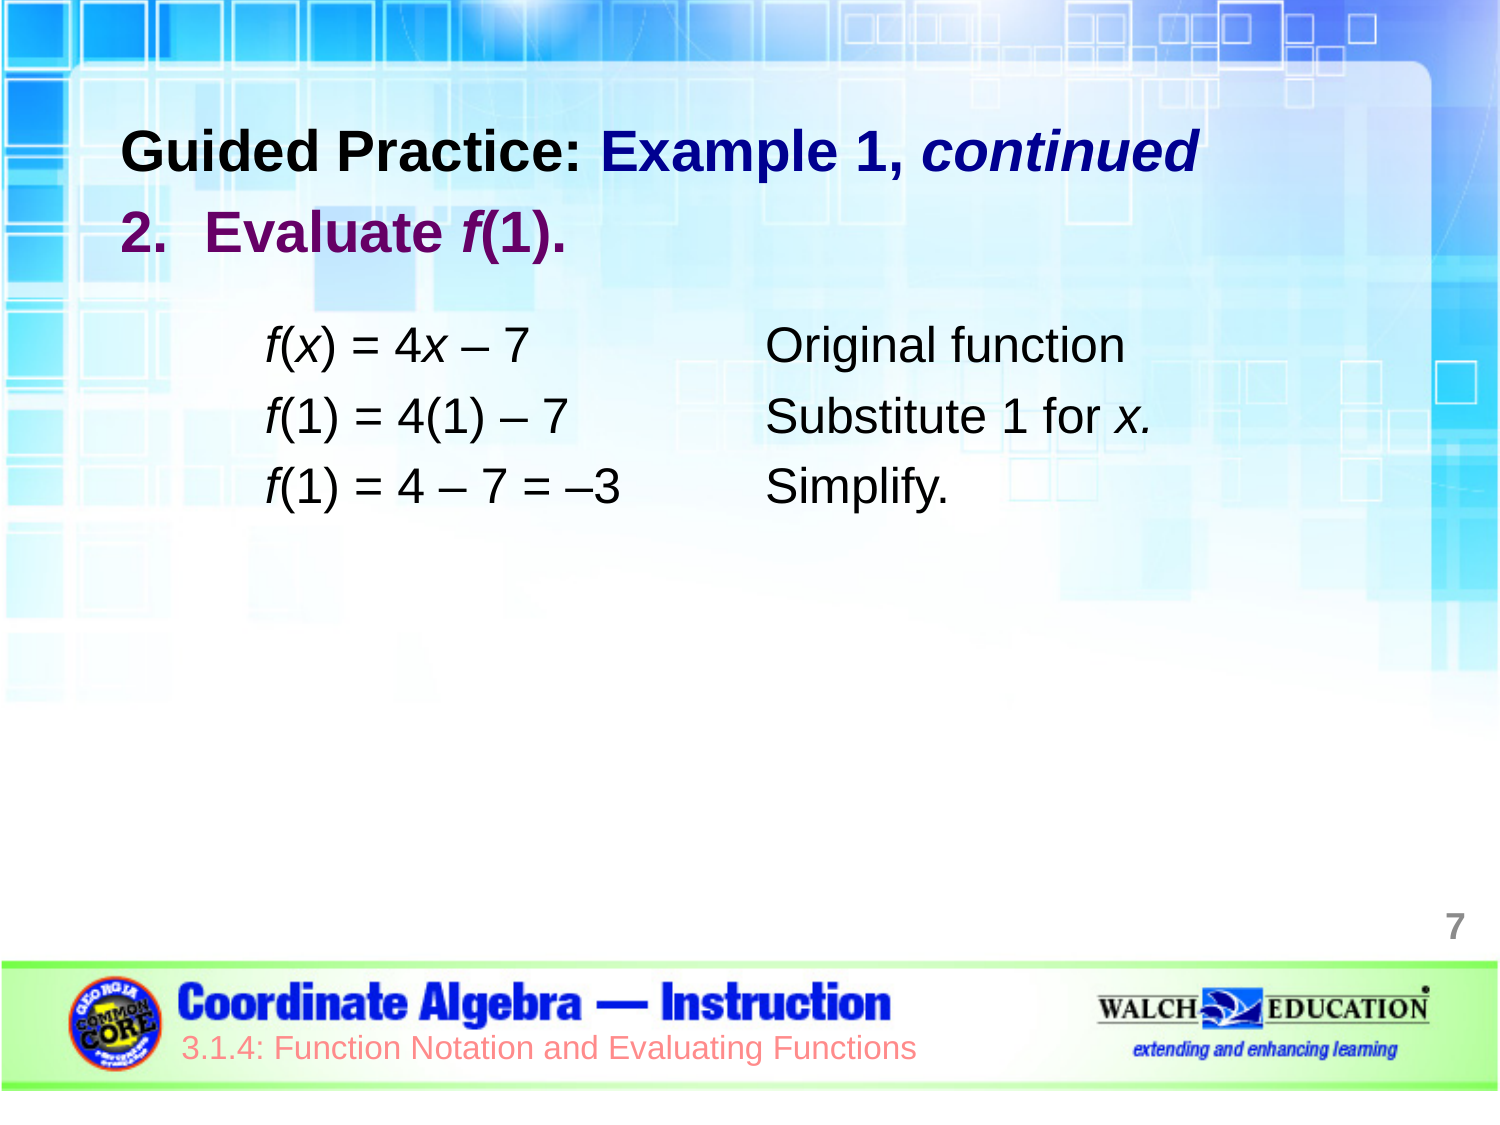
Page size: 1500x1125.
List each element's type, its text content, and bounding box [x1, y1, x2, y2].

footer 3.1.4: Function Notation and Evaluating Functions [166, 1024, 1080, 1069]
table_cell f(1) = 4 – 7 = –3 [250, 451, 750, 522]
slide_number 7 [1361, 901, 1481, 949]
table_cell Substitute 1 for x. [750, 380, 1250, 451]
subtitle Guided Practice: Example 1, continued Evaluate f(1). [105, 105, 1423, 925]
table_cell Simplify. [750, 451, 1250, 522]
table_header Original function [750, 310, 1250, 380]
table_cell f(1) = 4(1) – 7 [250, 380, 750, 451]
table_header f(x) = 4x – 7 [250, 310, 750, 380]
picture [1, 0, 1500, 1091]
